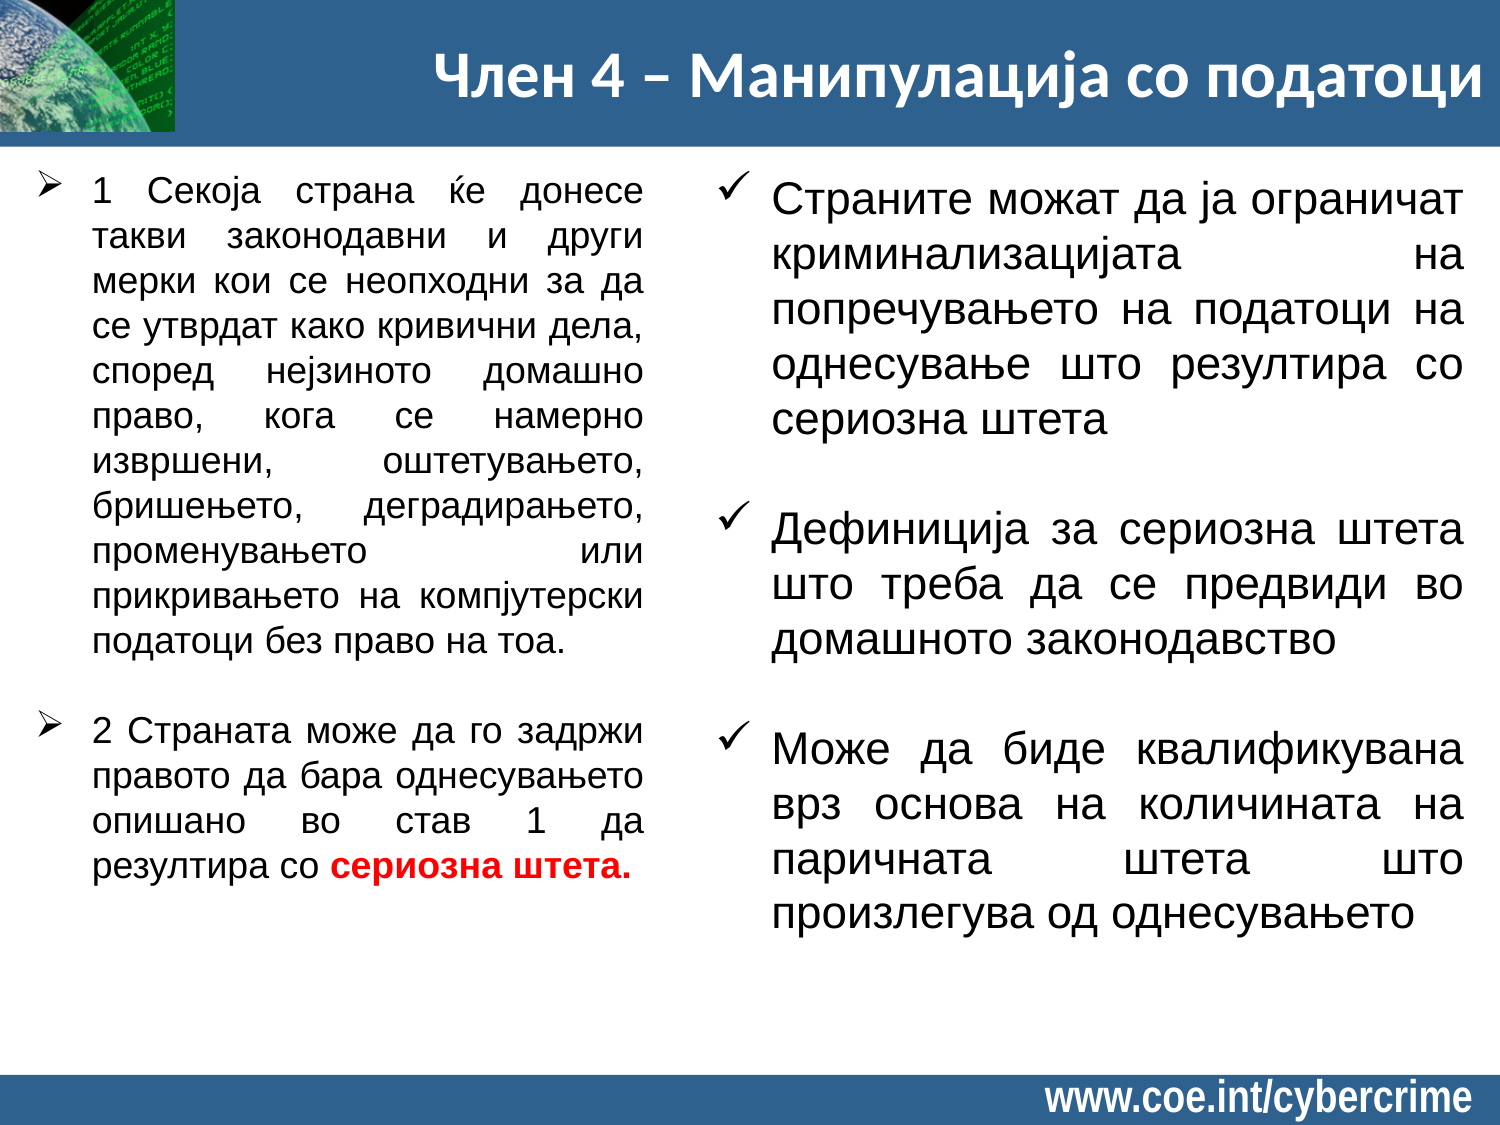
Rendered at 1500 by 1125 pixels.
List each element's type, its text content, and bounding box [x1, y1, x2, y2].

text_box Страните можат да ја ограничат криминализацијата на попречувањето на податоци на однесување што резултира со сериозна штета Дефиниција за сериозна штета што треба да се предвиди во домашното законодавство Може да биде квалификувана врз основа на количината на паричната штета што произлегува од однесувањето [700, 161, 1480, 946]
text_box www.coe.int/cybercrime [1030, 1059, 1500, 1125]
picture [0, 0, 175, 132]
text_box 1 Секоја страна ќе донесе такви законодавни и други мерки кои се неопходни за да се утврдат како кривични дела, според нејзиното домашно право, кога се намерно извршени, оштетувањето, бришењето, деградирањето, променувањето или прикривањето на компјутерски податоци без право на тоа. 2 Страната може да го задржи правото да бара однесувањето опишано во став 1 да резултира со сериозна штета. [20, 158, 659, 893]
text_box [0, 1073, 1030, 1125]
text_box Член 4 – Манипулација со податоци [0, 0, 1500, 149]
